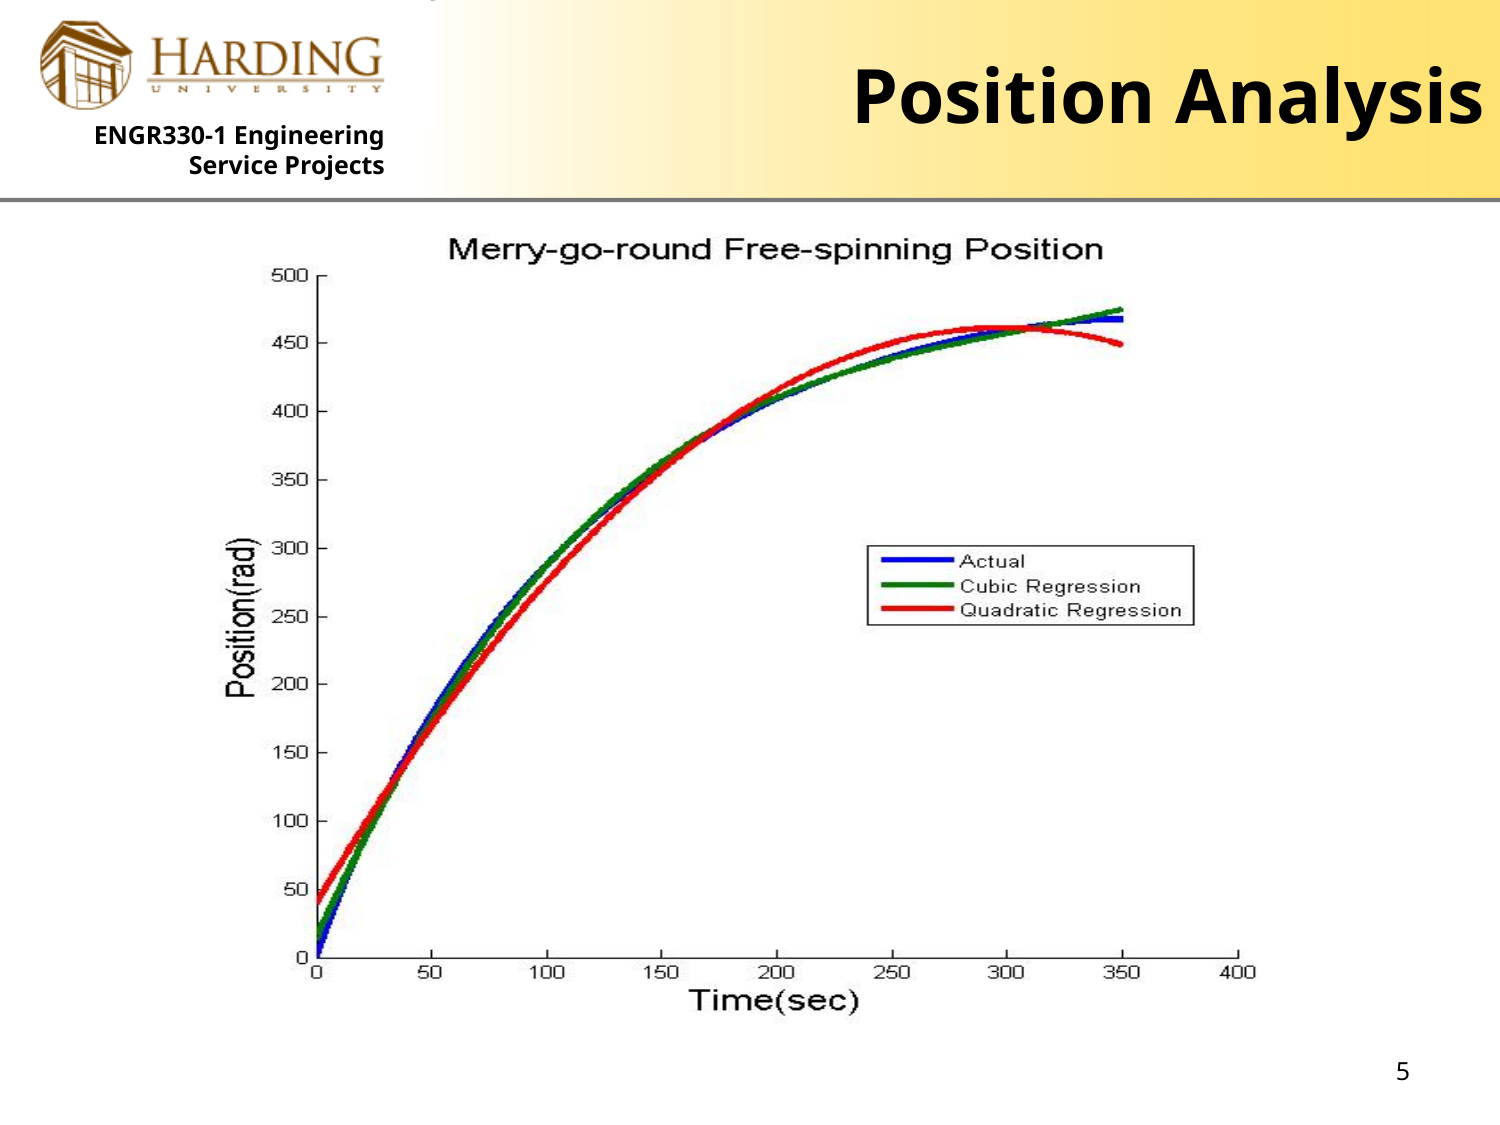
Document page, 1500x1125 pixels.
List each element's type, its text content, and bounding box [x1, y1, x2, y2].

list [162, 212, 1351, 1051]
slide_number 5 [1074, 1042, 1425, 1103]
title Position Analysis [399, 0, 1500, 188]
picture [0, 0, 399, 129]
